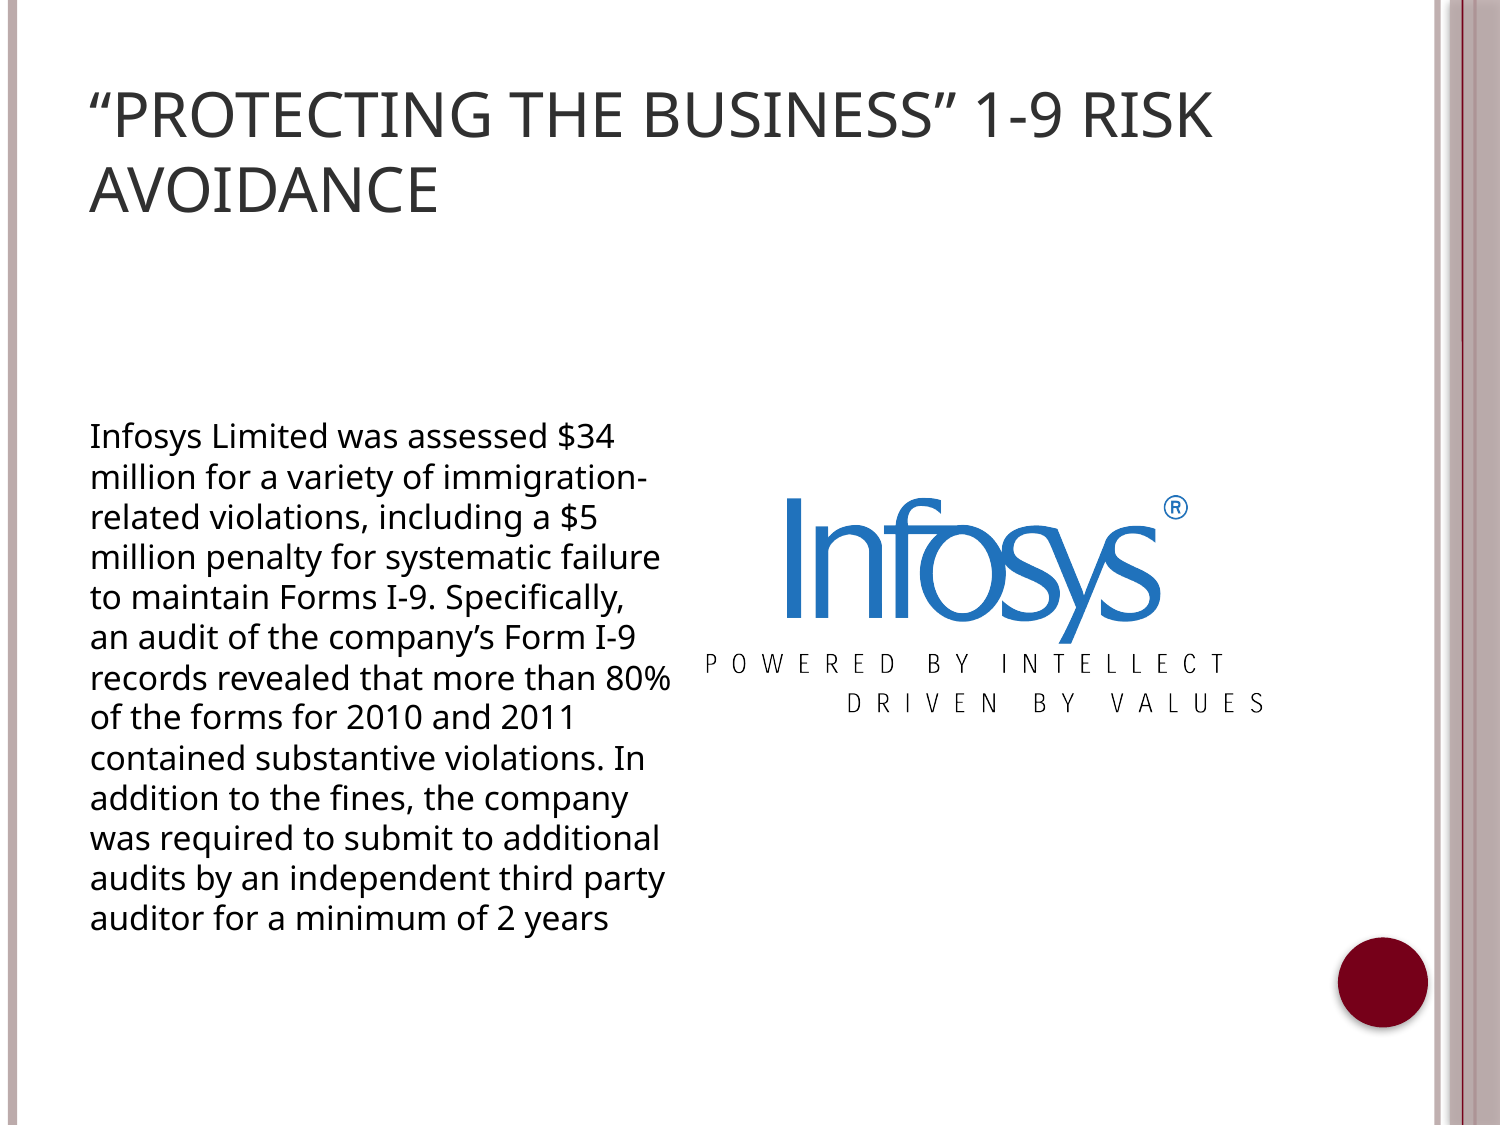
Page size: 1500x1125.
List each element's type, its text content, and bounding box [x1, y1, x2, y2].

title “Protecting The Business” 1-9 Risk Avoidance [75, 45, 1300, 233]
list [699, 495, 1301, 780]
list Infosys Limited was assessed $34 million for a variety of immigration-related violations, including a $5 million penalty for systematic failure to maintain Forms I-9. Specifically, an audit of the company’s Form I-9 records revealed that more than 80% of the forms for 2010 and 2011 contained substantive violations. In addition to the fines, the company was required to submit to additional audits by an independent third party auditor for a minimum of 2 years [75, 262, 688, 1013]
